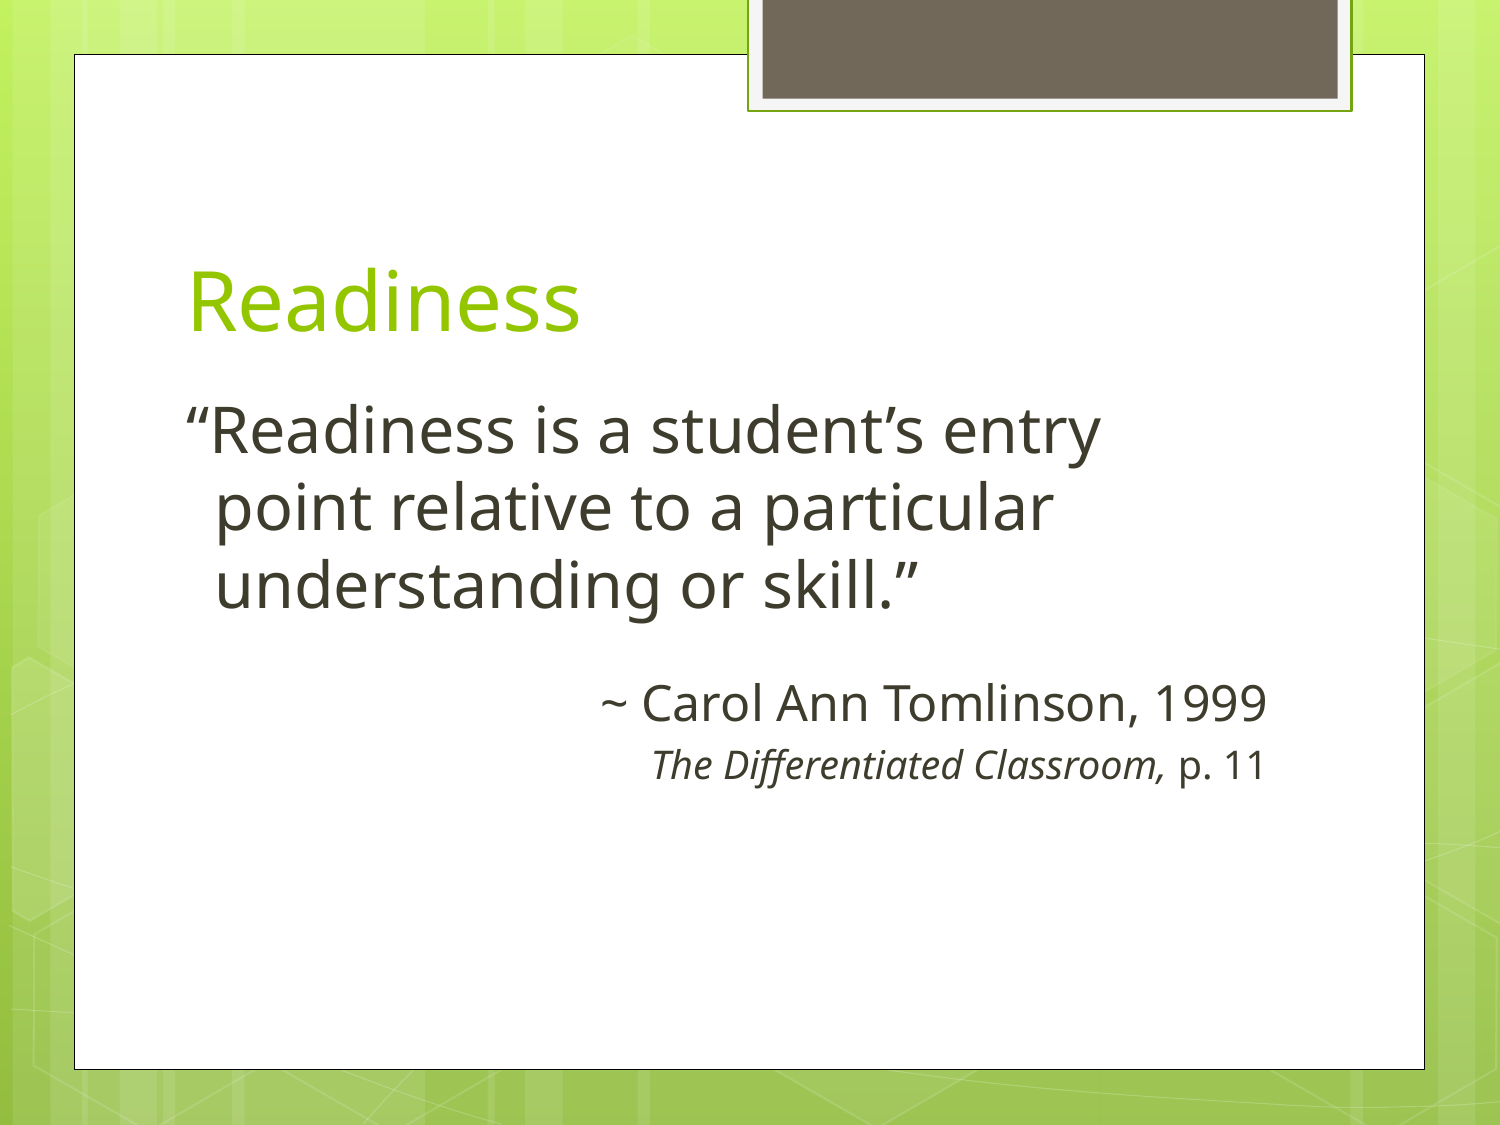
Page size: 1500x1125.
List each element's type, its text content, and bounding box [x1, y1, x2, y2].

list “Readiness is a student’s entry point relative to a particular understanding or skill.” ~ Carol Ann Tomlinson, 1999 The Differentiated Classroom, p. 11 [171, 381, 1283, 957]
title Readiness [171, 168, 1324, 357]
